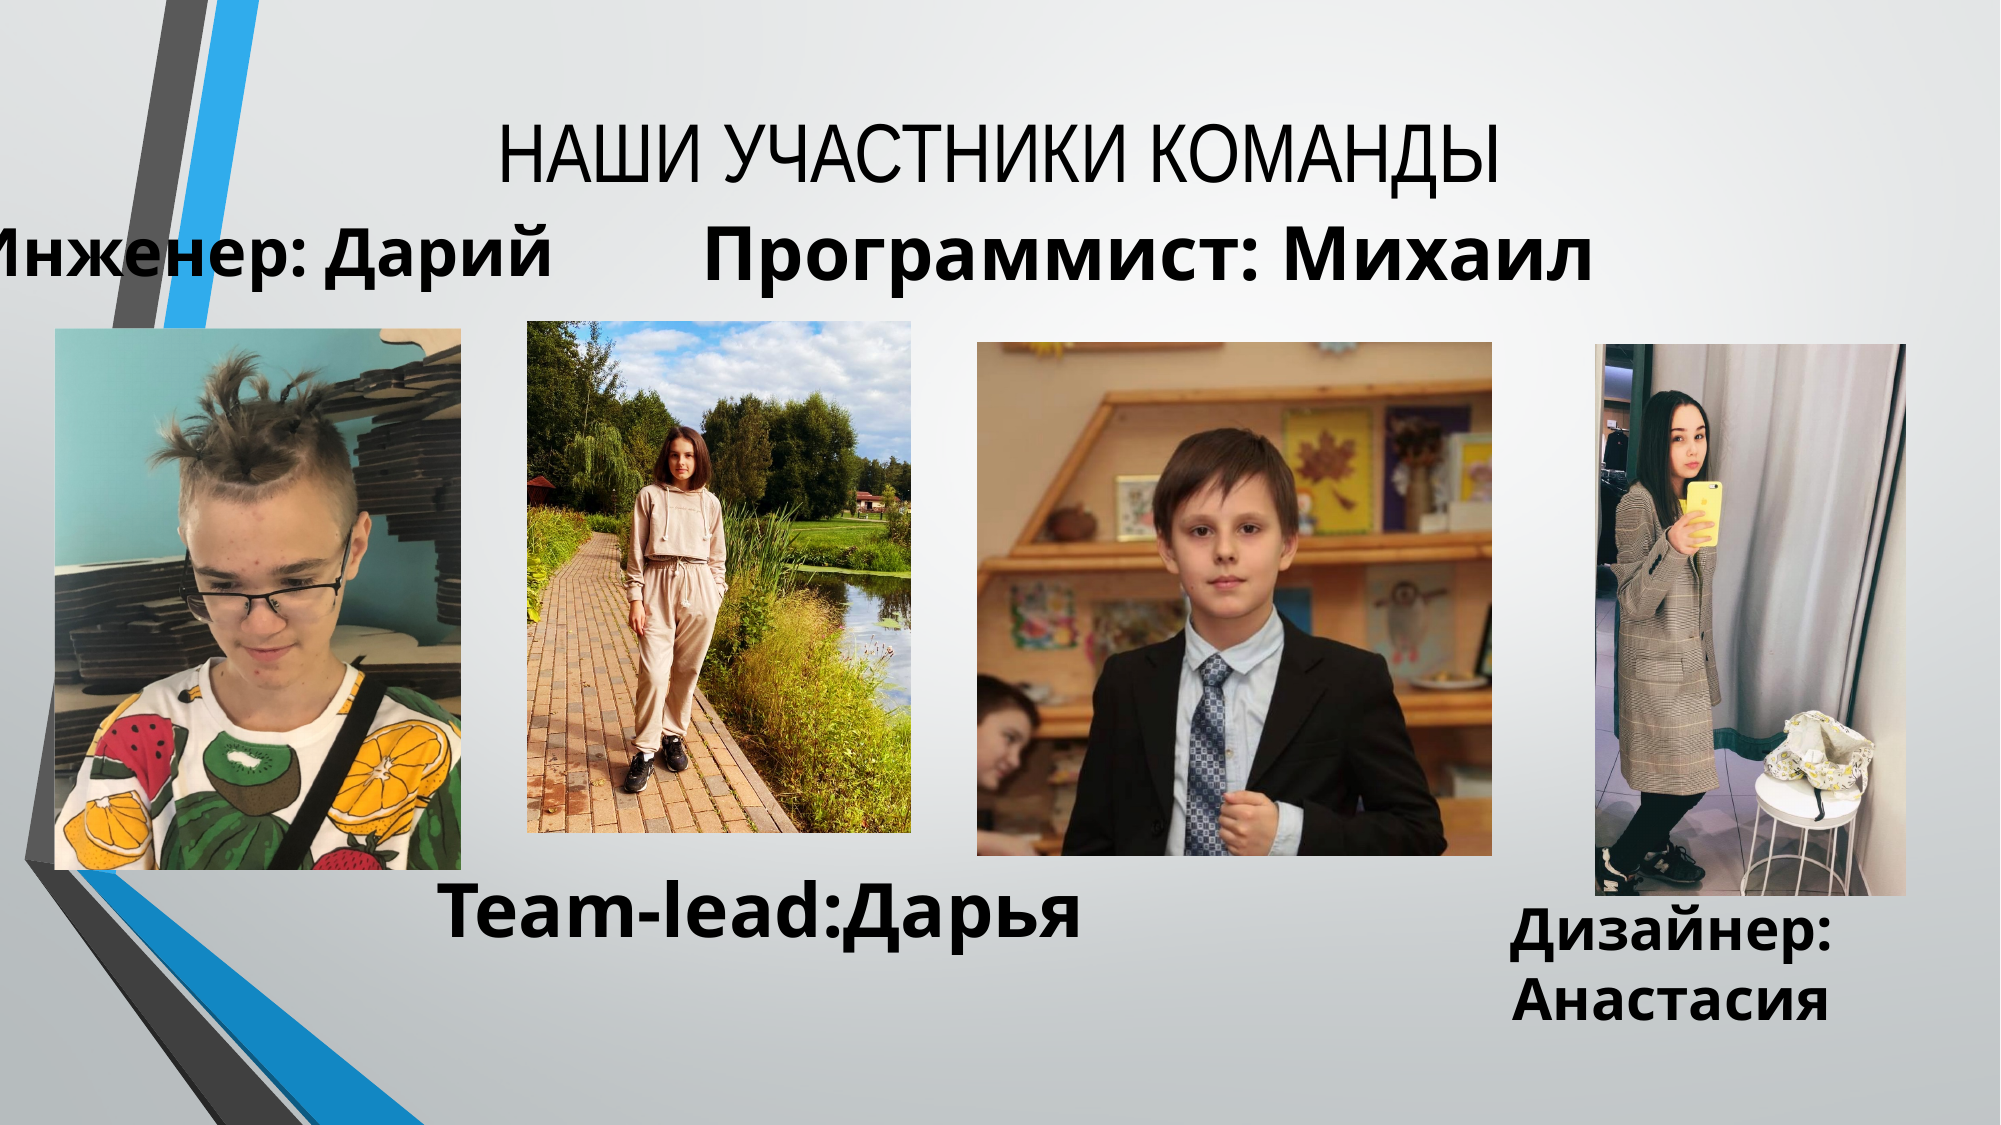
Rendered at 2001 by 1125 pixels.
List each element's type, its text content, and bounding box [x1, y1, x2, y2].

title НАШИ УЧАСТНИКИ КОМАНДЫ [187, 52, 1813, 246]
text_box Дизайнер: Анастасия [1343, 884, 2000, 1040]
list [977, 342, 1492, 856]
text_box Программист: Михаил [686, 197, 1612, 303]
text_box Team-lead:Дарья [394, 855, 1126, 961]
picture [1595, 343, 1906, 896]
text_box Инженер: Дарий [0, 202, 573, 298]
picture [0, 321, 911, 870]
